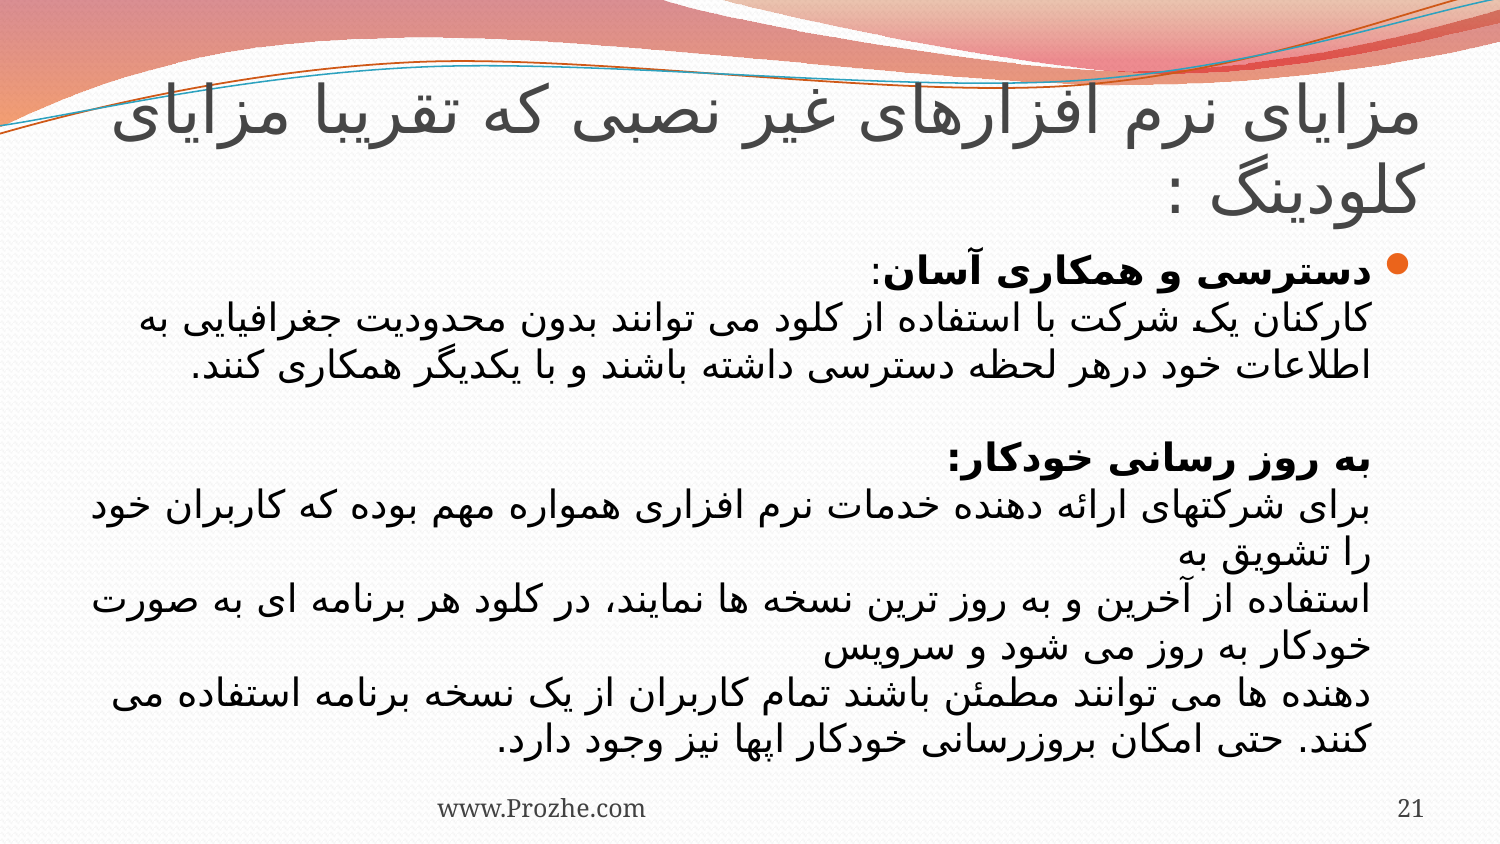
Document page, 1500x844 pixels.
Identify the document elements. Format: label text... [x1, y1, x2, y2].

list دسترسی و همکاری آسان: کارکنان یک شرکت با استفاده از کلود می توانند بدون محدودیت جغرافیایی به اطلاعات خود درهر لحظه دسترسی داشته باشند و با یکدیگر همکاری کنند. به روز رسانی خودکار: برای شرکتهای ارائه دهنده خدمات نرم افزاری همواره مهم بوده که کاربران خود را تشویق به استفاده از آخرین و به روز ترین نسخه ها نمایند، در کلود هر برنامه ای به صورت خودکار به روز می شود و سرویس دهنده ها می توانند مطمئن باشند تمام کاربران از یک نسخه برنامه استفاده می کنند. حتی امکان بروزرسانی خودکار اپها نیز وجود دارد. [75, 238, 1425, 779]
slide_number 21 [1299, 782, 1425, 827]
footer www.Prozhe.com [437, 782, 988, 827]
title مزايای نرم افزارهای غير نصبی که تقريبا مزايای کلودينگ : [75, 86, 1425, 228]
